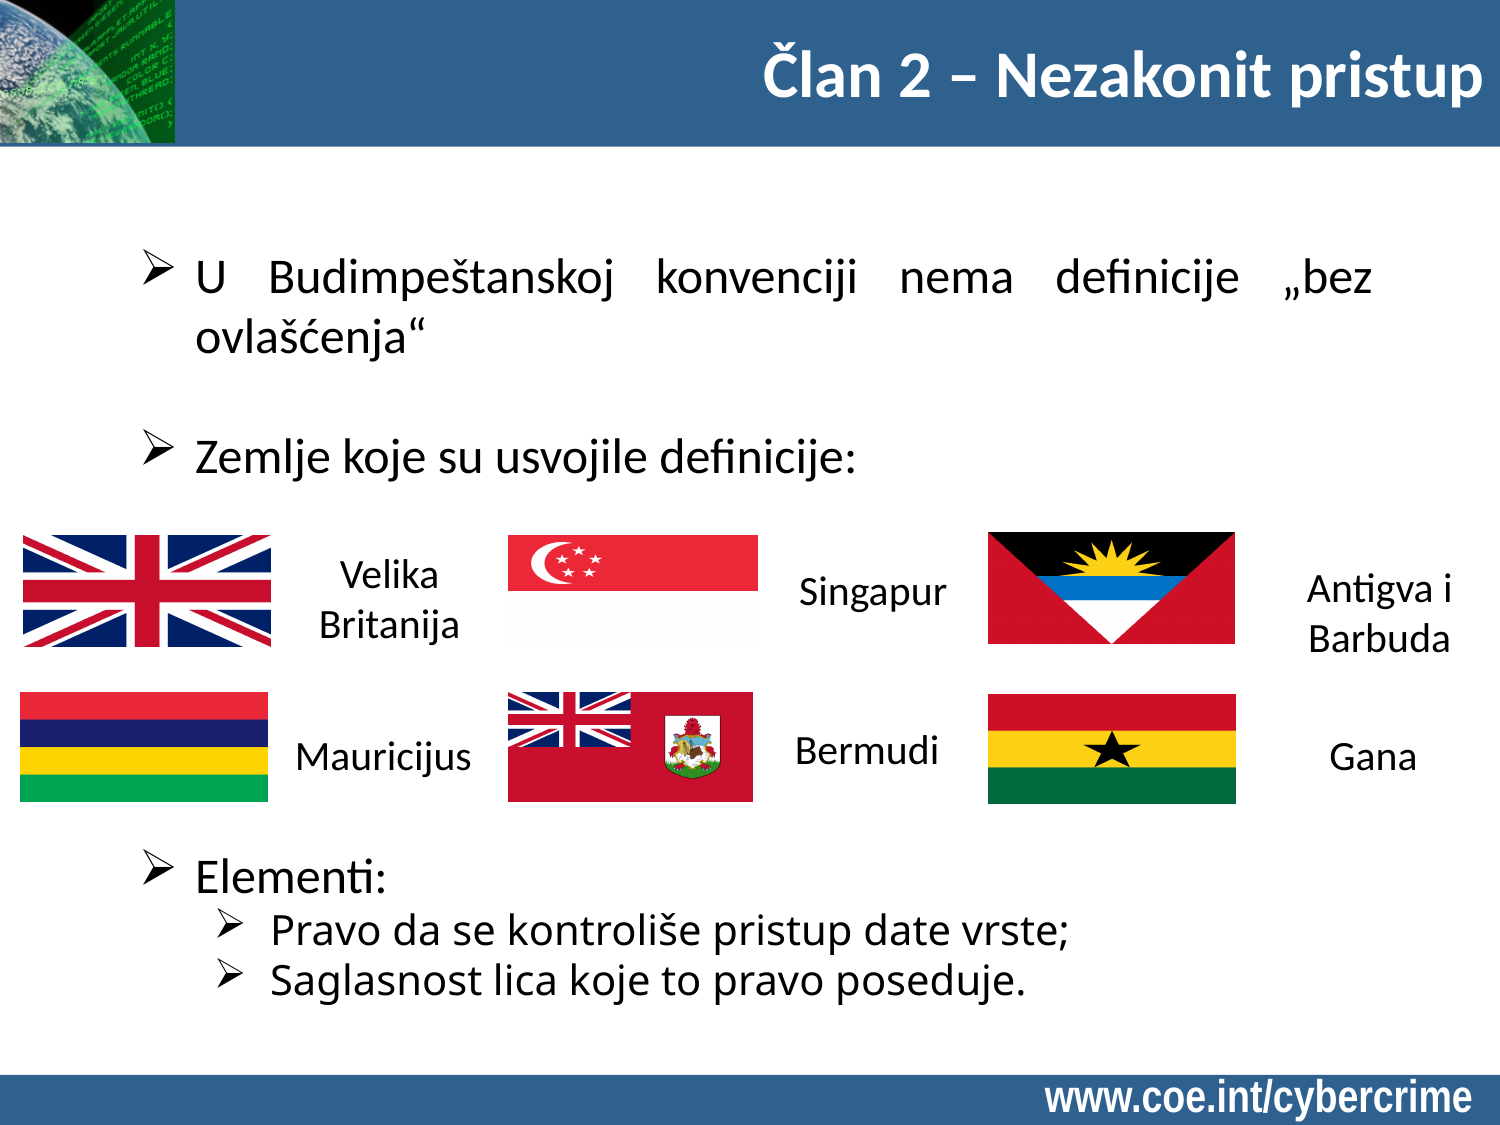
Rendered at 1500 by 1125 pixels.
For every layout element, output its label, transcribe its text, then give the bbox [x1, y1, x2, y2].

text_box U Budimpeštanskoj konvenciji nema definicije „bez ovlašćenja“ Zemlje koje su usvojile definicije: Elementi: Pravo da se kontroliše pristup date vrste; Saglasnost lica koje to pravo poseduje. [123, 781, 1388, 1011]
text_box Singapur [763, 555, 983, 621]
text_box Član 2 – Nezakonit pristup [176, 0, 1500, 149]
text_box Gana [1241, 721, 1500, 786]
picture [988, 694, 1236, 805]
text_box Antigva i Barbuda [1241, 552, 1500, 668]
text_box [0, 1073, 1030, 1125]
picture [19, 692, 268, 803]
text_box Mauricijus [271, 721, 502, 786]
text_box Velika Britanija [251, 539, 528, 655]
picture [23, 535, 271, 647]
text_box Bermudi [758, 715, 983, 781]
picture [507, 535, 759, 647]
picture [507, 692, 753, 803]
text_box U Budimpeštanskoj konvenciji nema definicije „bez ovlašćenja“ Zemlje koje su usvojile definicije: Elementi: Pravo da se kontroliše pristup date vrste; Saglasnost lica koje to pravo poseduje. [123, 236, 1388, 721]
picture [988, 532, 1235, 644]
text_box www.coe.int/cybercrime [1030, 1059, 1500, 1125]
picture [0, 0, 175, 143]
